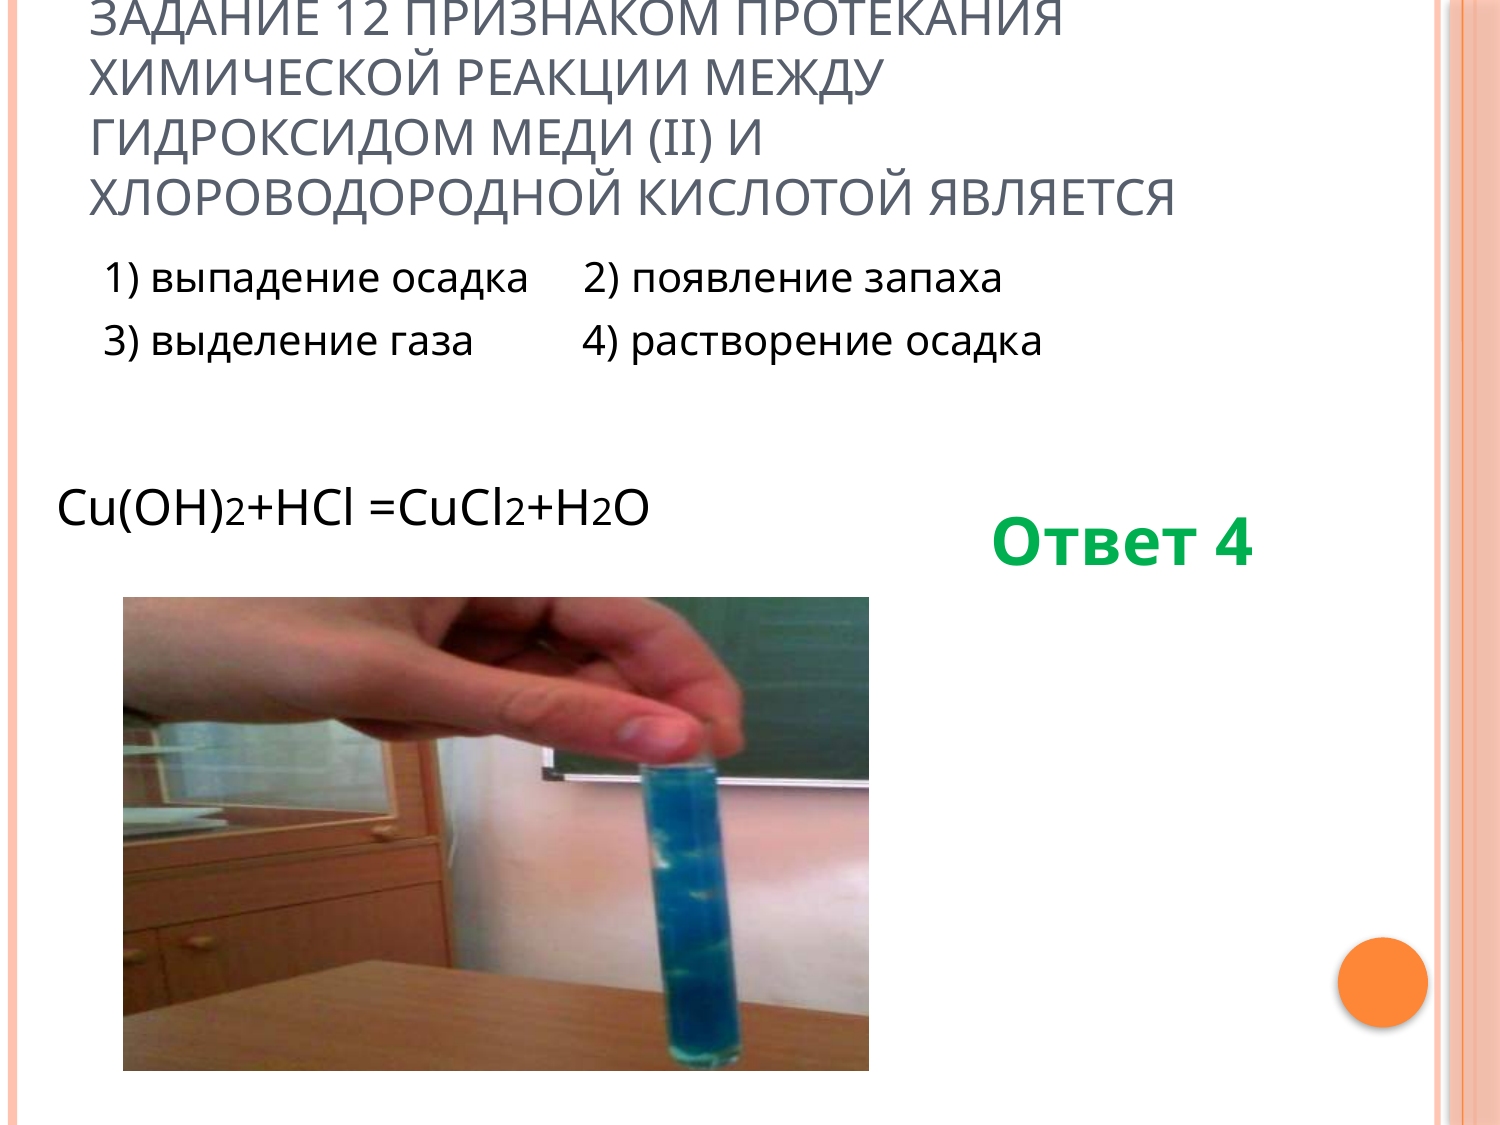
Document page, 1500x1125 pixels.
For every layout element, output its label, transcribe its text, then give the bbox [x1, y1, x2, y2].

list Cu(OH)2+HCl =CuCl2+H2O [41, 468, 1211, 1045]
list 1) выпадение осадка 2) появление запаха 3) выделение газа 4) растворение осадка [88, 243, 1248, 398]
picture [123, 597, 869, 1071]
text_box Ответ 4 [913, 478, 1331, 600]
title Задание 12 Признаком протекания химической реакции между гидроксидом меди (II) и хлороводородной кислотой является [75, 45, 1300, 233]
